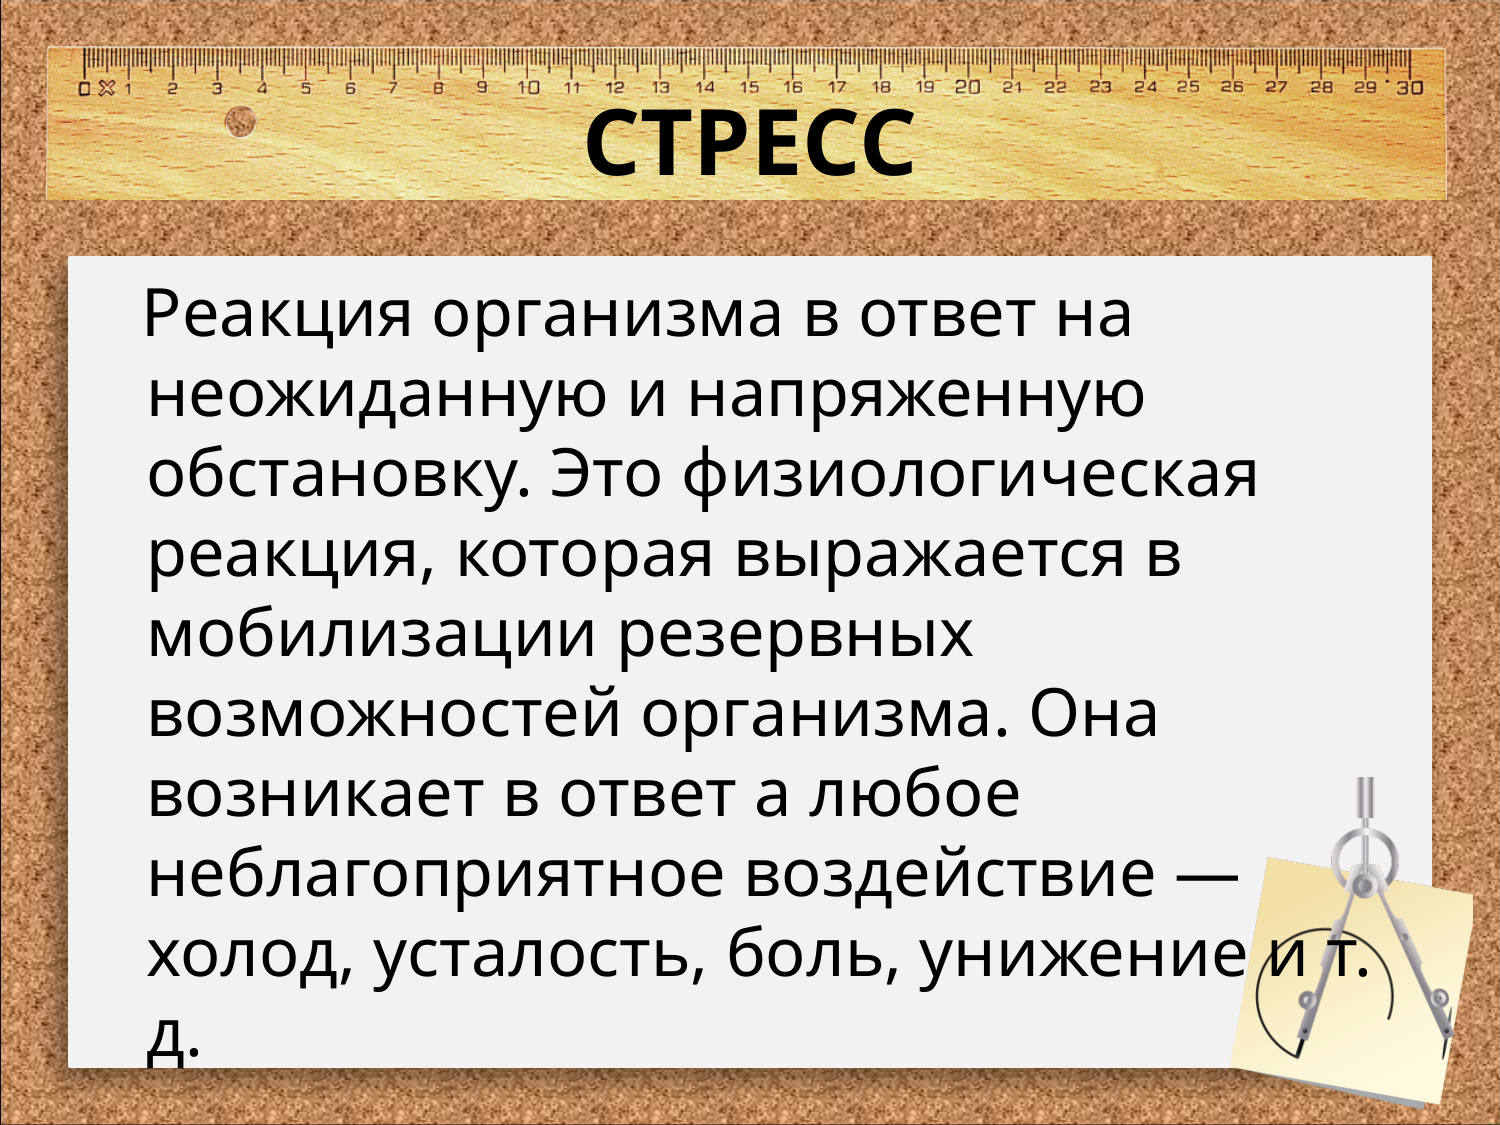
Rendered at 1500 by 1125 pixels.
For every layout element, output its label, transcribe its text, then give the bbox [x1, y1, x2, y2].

title СТРЕСС [74, 44, 1426, 233]
picture [0, 0, 1500, 1125]
list Реакция организма в ответ на неожиданную и напряженную обстановку. Это физиологическая реакция, которая выражается в мобилизации резервных возможностей организма. Она возникает в ответ а любое неблагоприятное воздействие — холод, усталость, боль, унижение и т. д. [74, 262, 1426, 1006]
